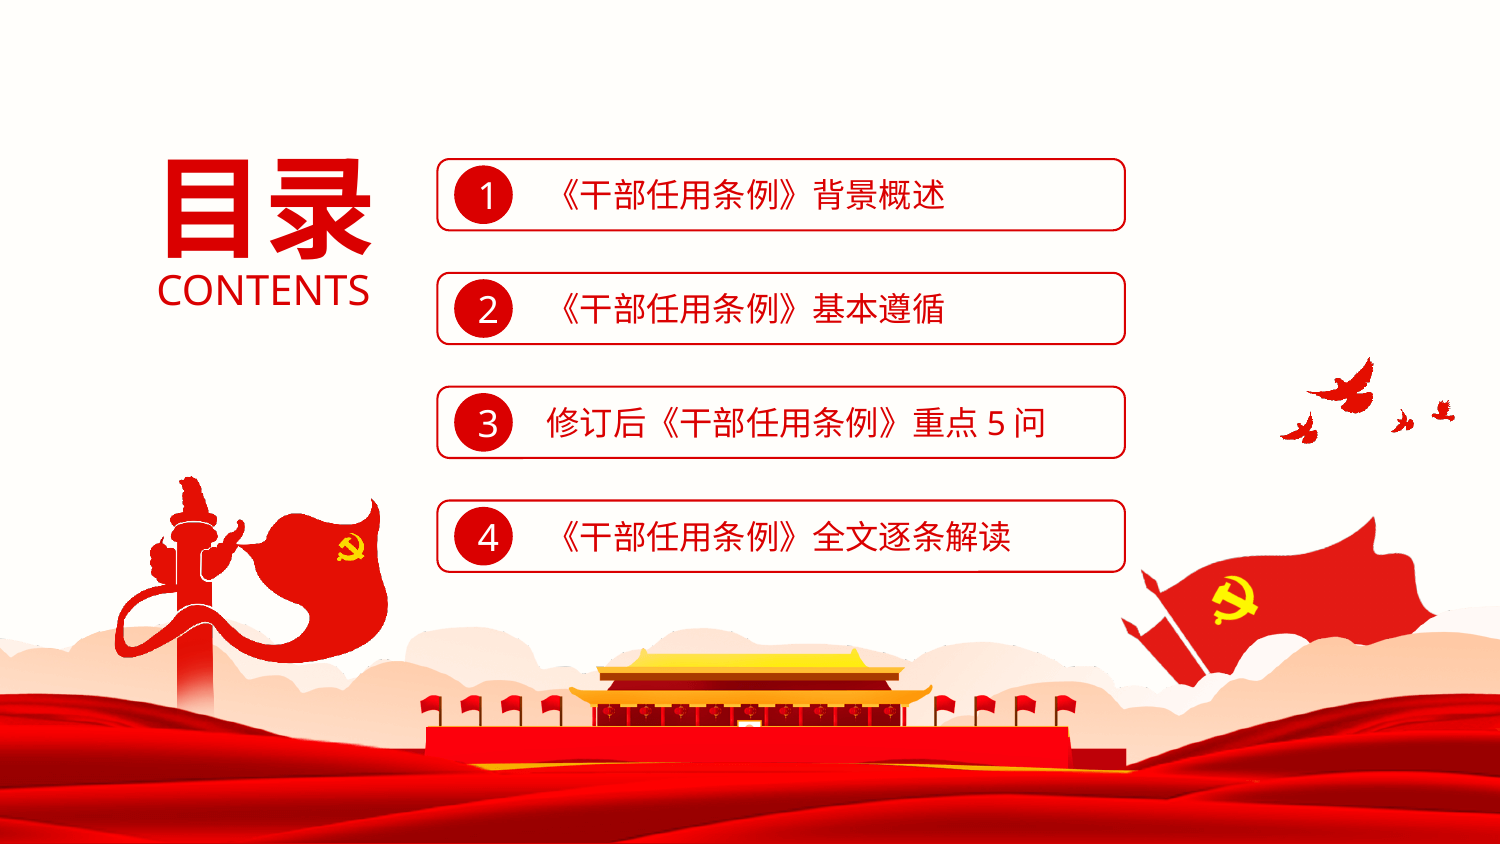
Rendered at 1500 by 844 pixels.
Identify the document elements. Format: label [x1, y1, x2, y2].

text_box [437, 386, 1125, 458]
text_box [437, 159, 1125, 231]
text_box [103, 129, 425, 322]
text_box [437, 272, 1125, 345]
text_box [437, 500, 1125, 572]
picture [0, 311, 1500, 844]
